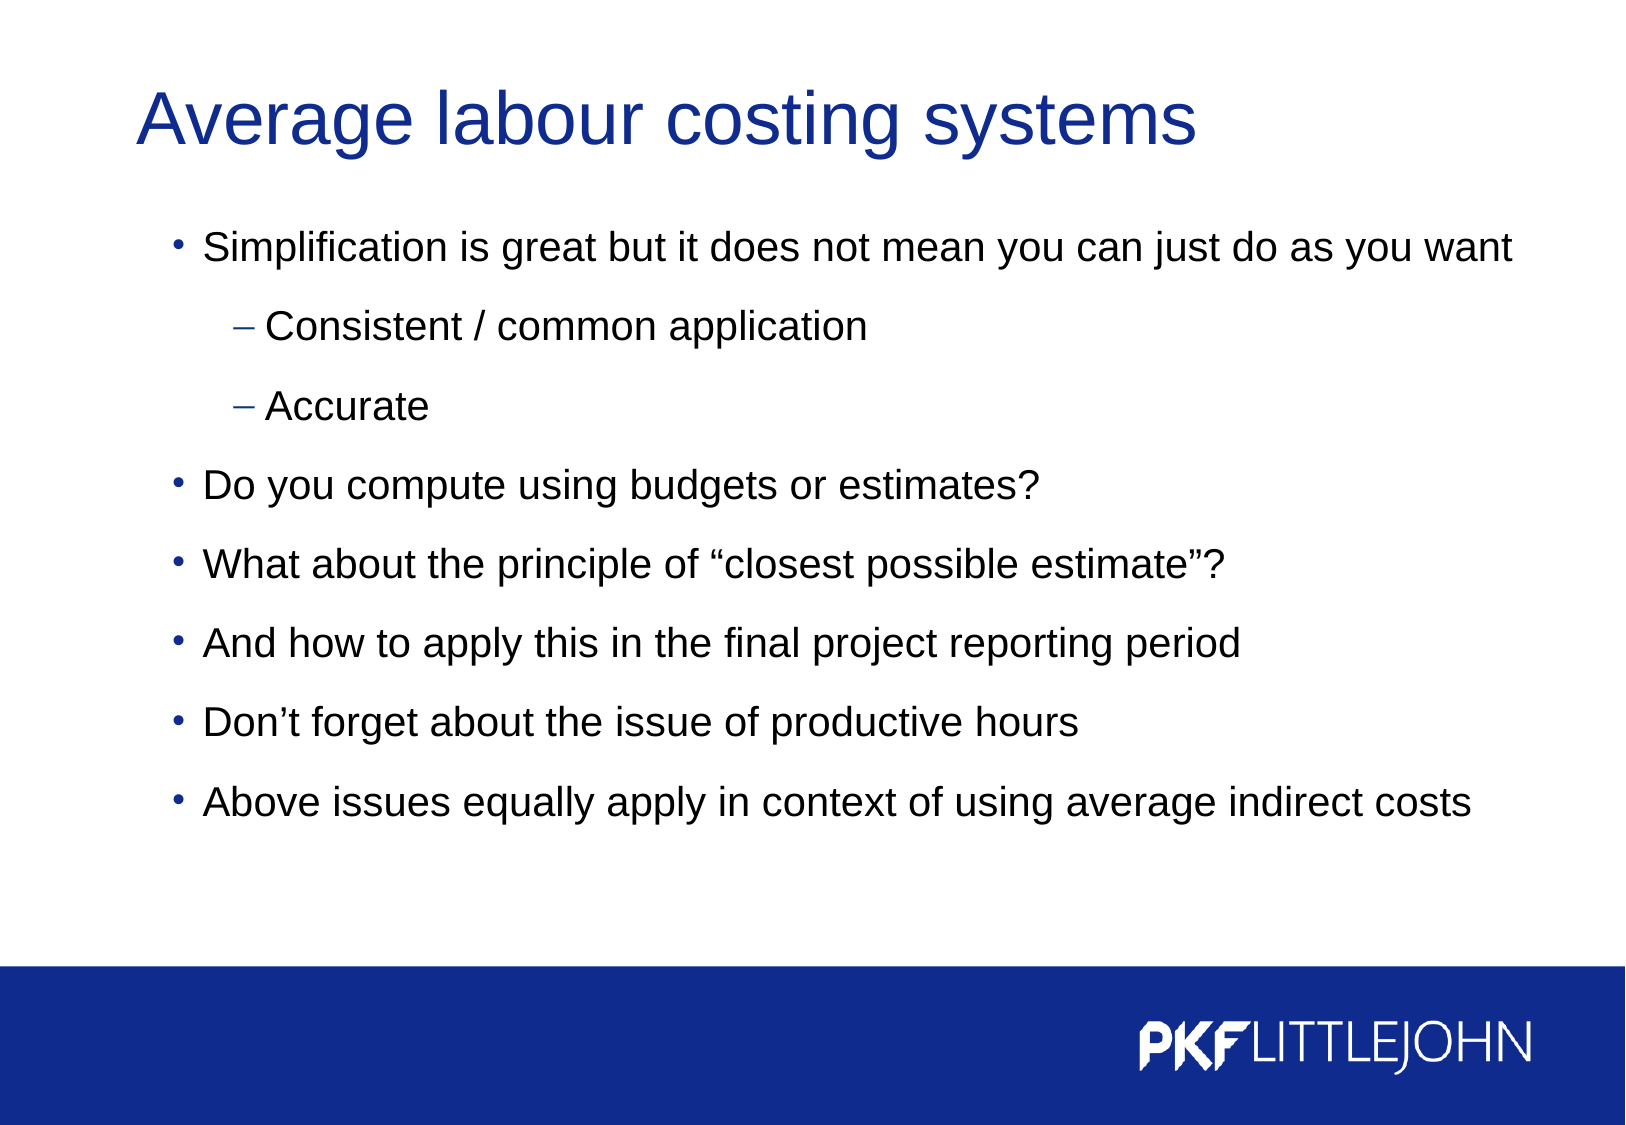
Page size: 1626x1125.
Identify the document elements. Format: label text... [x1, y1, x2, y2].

title Average labour costing systems [121, 62, 1551, 201]
list Simplification is great but it does not mean you can just do as you want Consistent / common application Accurate Do you compute using budgets or estimates? What about the principle of “closest possible estimate”? And how to apply this in the final project reporting period Don’t forget about the issue of productive hours Above issues equally apply in context of using average indirect costs [124, 212, 1551, 888]
picture [1107, 988, 1563, 1103]
